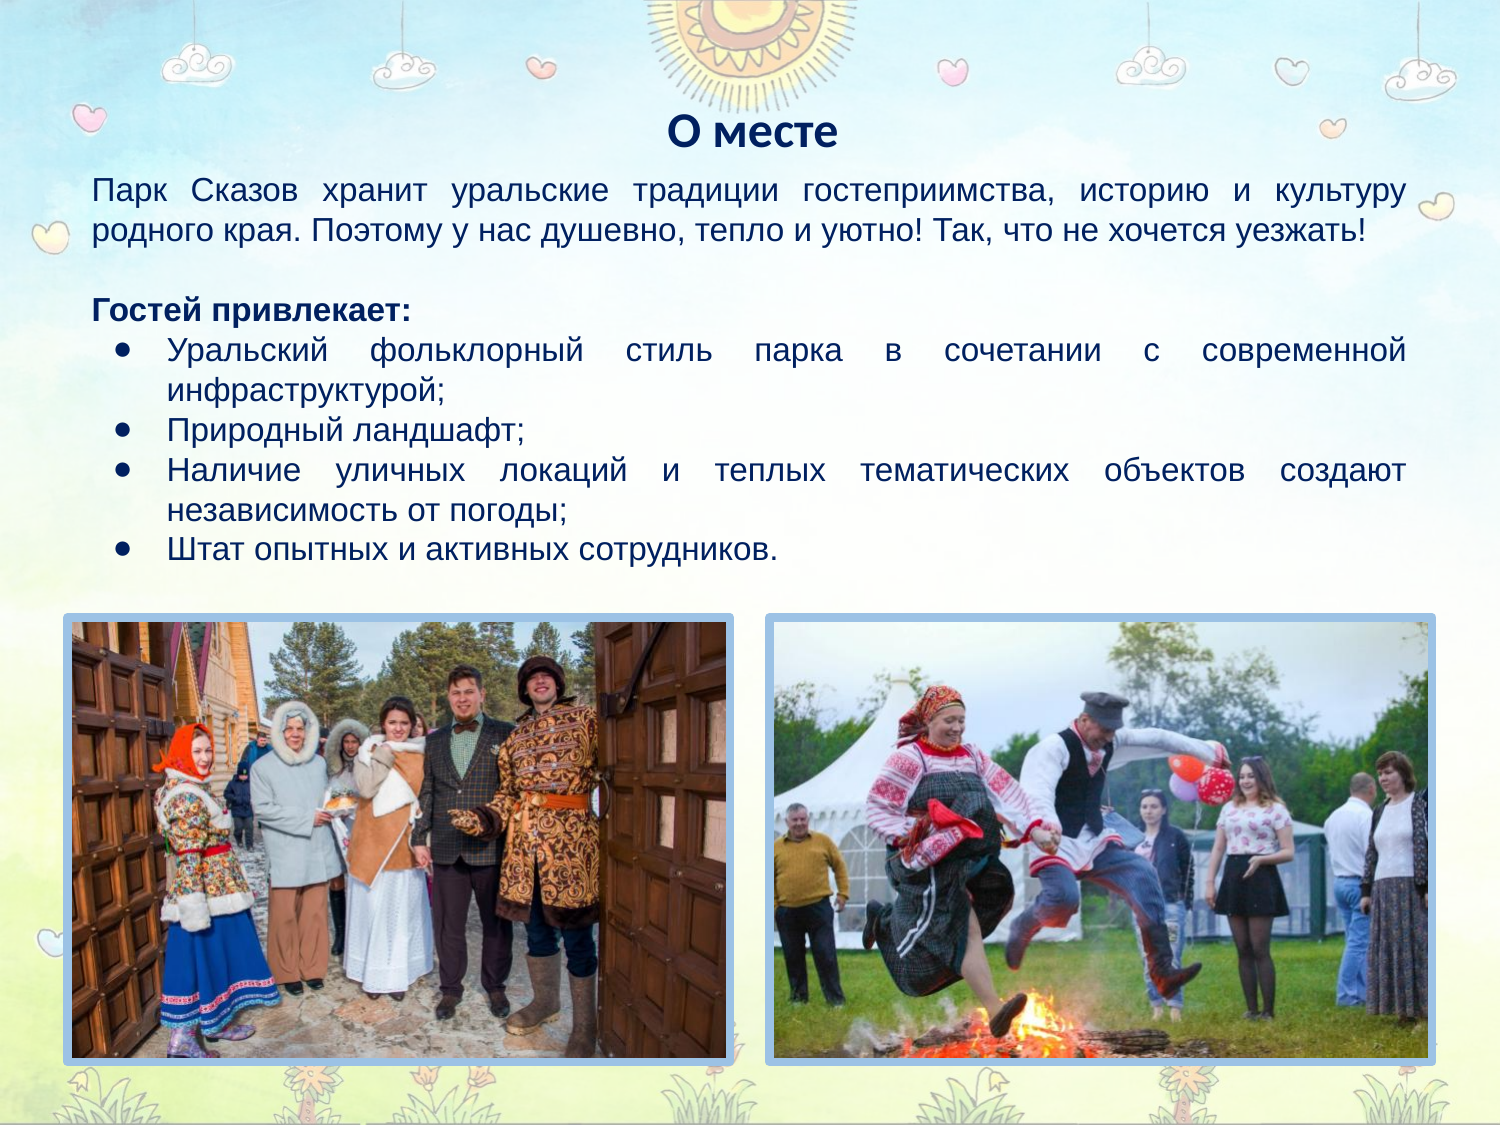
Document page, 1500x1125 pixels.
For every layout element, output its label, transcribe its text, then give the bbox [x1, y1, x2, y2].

picture [773, 621, 1429, 1058]
title О месте [100, 101, 1406, 161]
text_box Парк Сказов хранит уральские традиции гостеприимства, историю и культуру родного края. Поэтому у нас душевно, тепло и уютно! Так, что не хочется уезжать! Гостей привлекает: Уральский фольклорный стиль парка в сочетании с современной инфраструктурой; Природный ландшафт; Наличие уличных локаций и теплых тематических объектов создают независимость от погоды; Штат опытных и активных сотрудников. [76, 160, 1424, 580]
picture [71, 621, 726, 1058]
